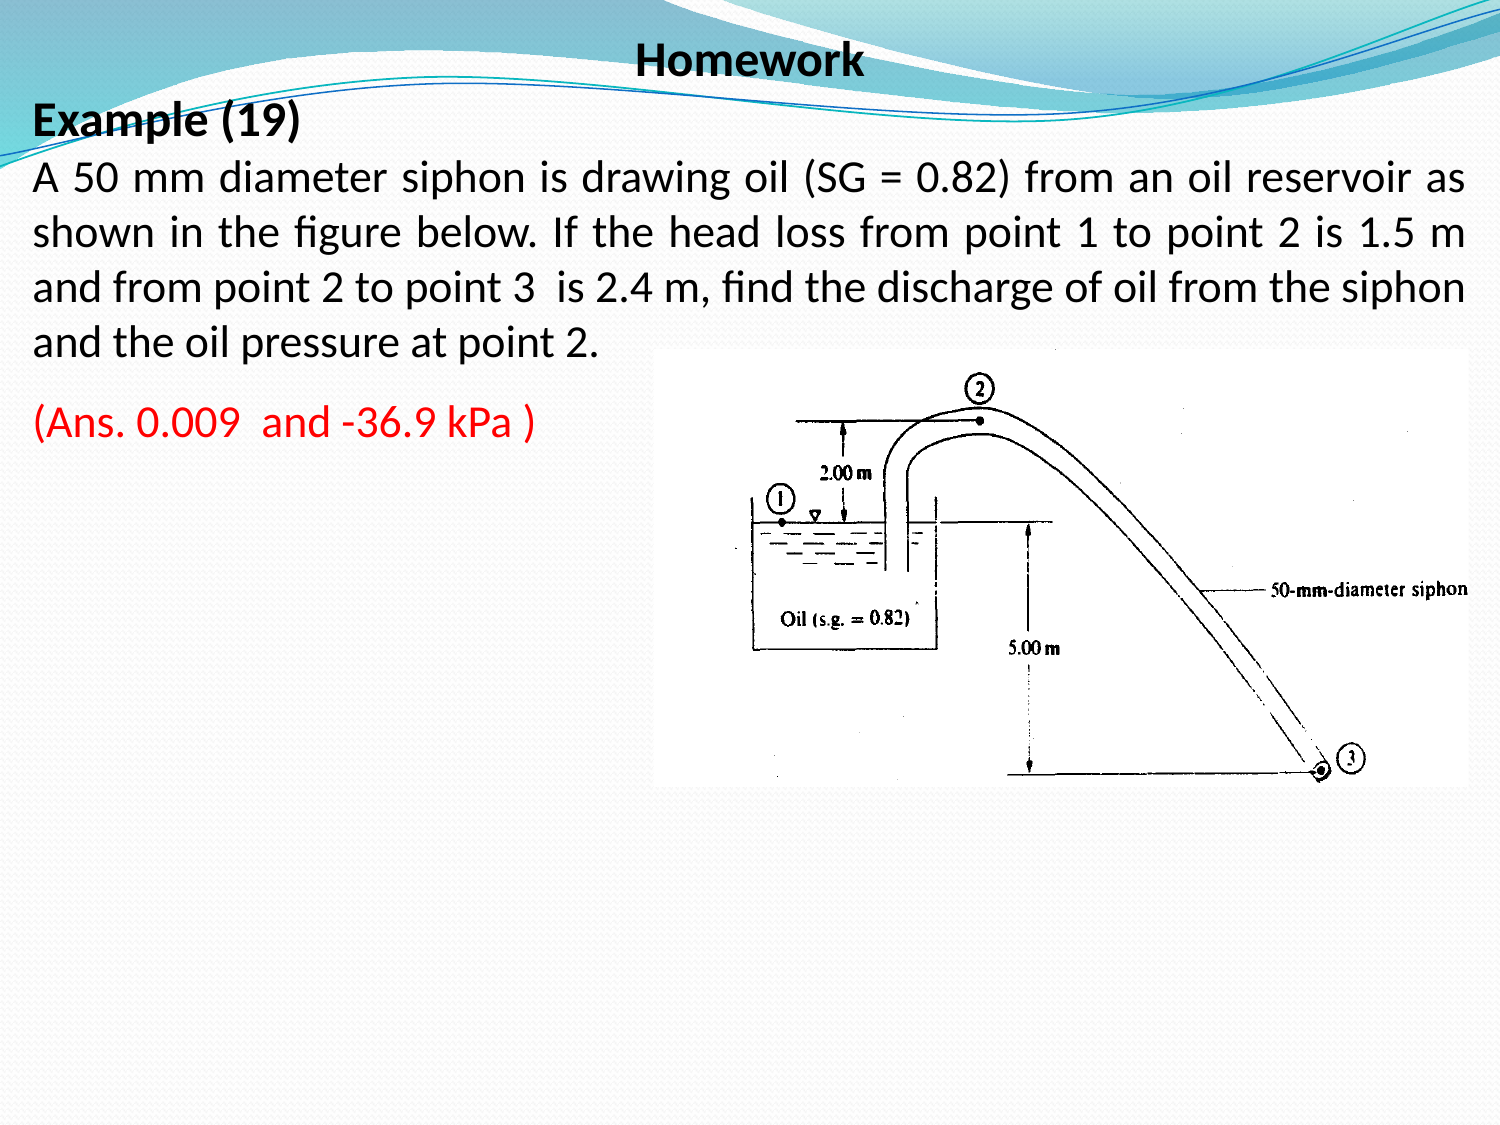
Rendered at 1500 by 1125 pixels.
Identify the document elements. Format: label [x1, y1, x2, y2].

picture [653, 349, 1469, 788]
